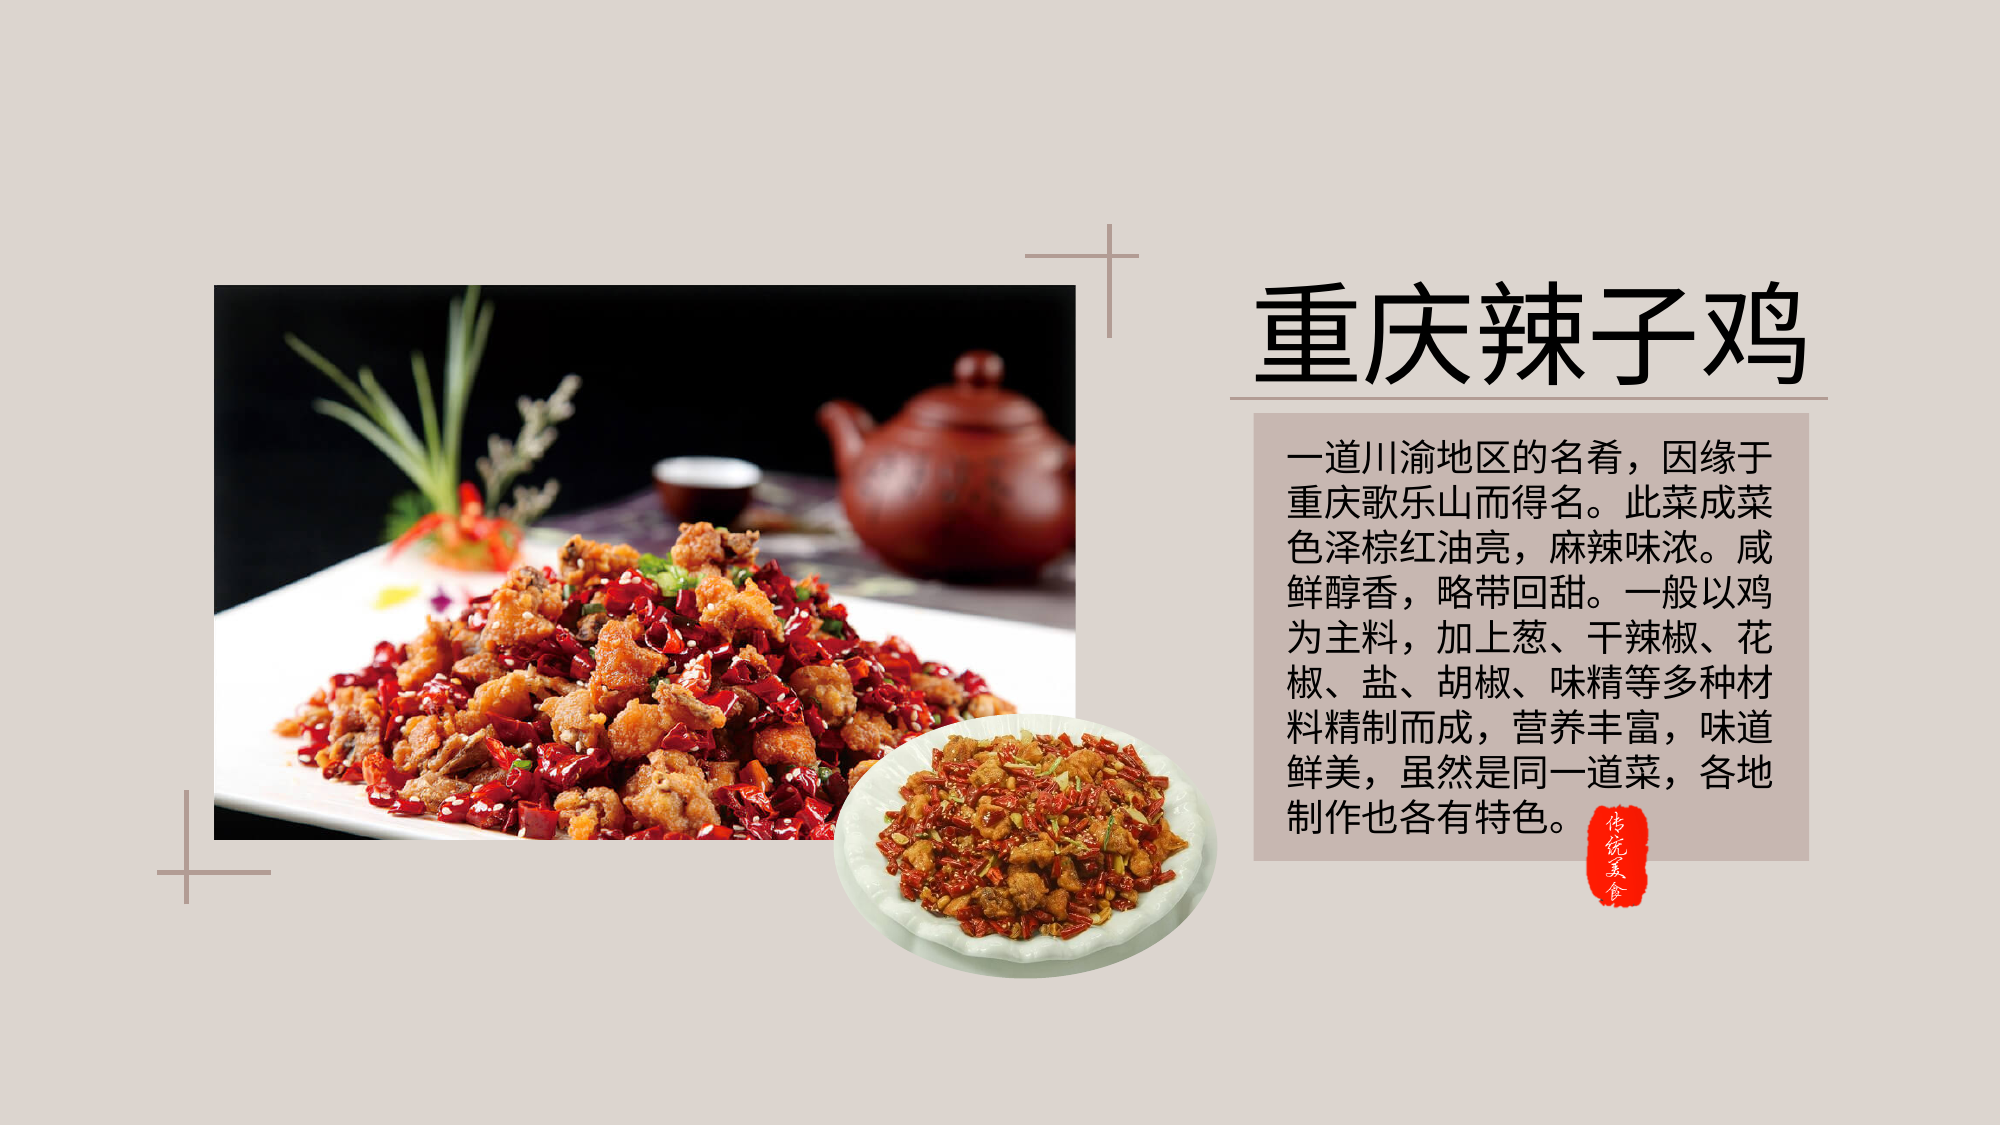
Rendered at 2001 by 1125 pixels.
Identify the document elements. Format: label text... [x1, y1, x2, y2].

text_box 重庆辣子鸡 [1235, 399, 1828, 406]
text_box [1253, 412, 1810, 862]
text_box 重庆辣子鸡 [1235, 256, 1828, 398]
picture [1568, 788, 1680, 924]
text_box 一道川渝地区的名肴，因缘于重庆歌乐山而得名。此菜成菜色泽棕红油亮，麻辣味浓。咸鲜醇香，略带回甜。一般以鸡为主料，加上葱、干辣椒、花椒、盐、胡椒、味精等多种材料精制而成，营养丰富，味道鲜美，虽然是同一道菜，各地制作也各有特色。 [1271, 426, 1809, 847]
picture [213, 285, 1218, 979]
